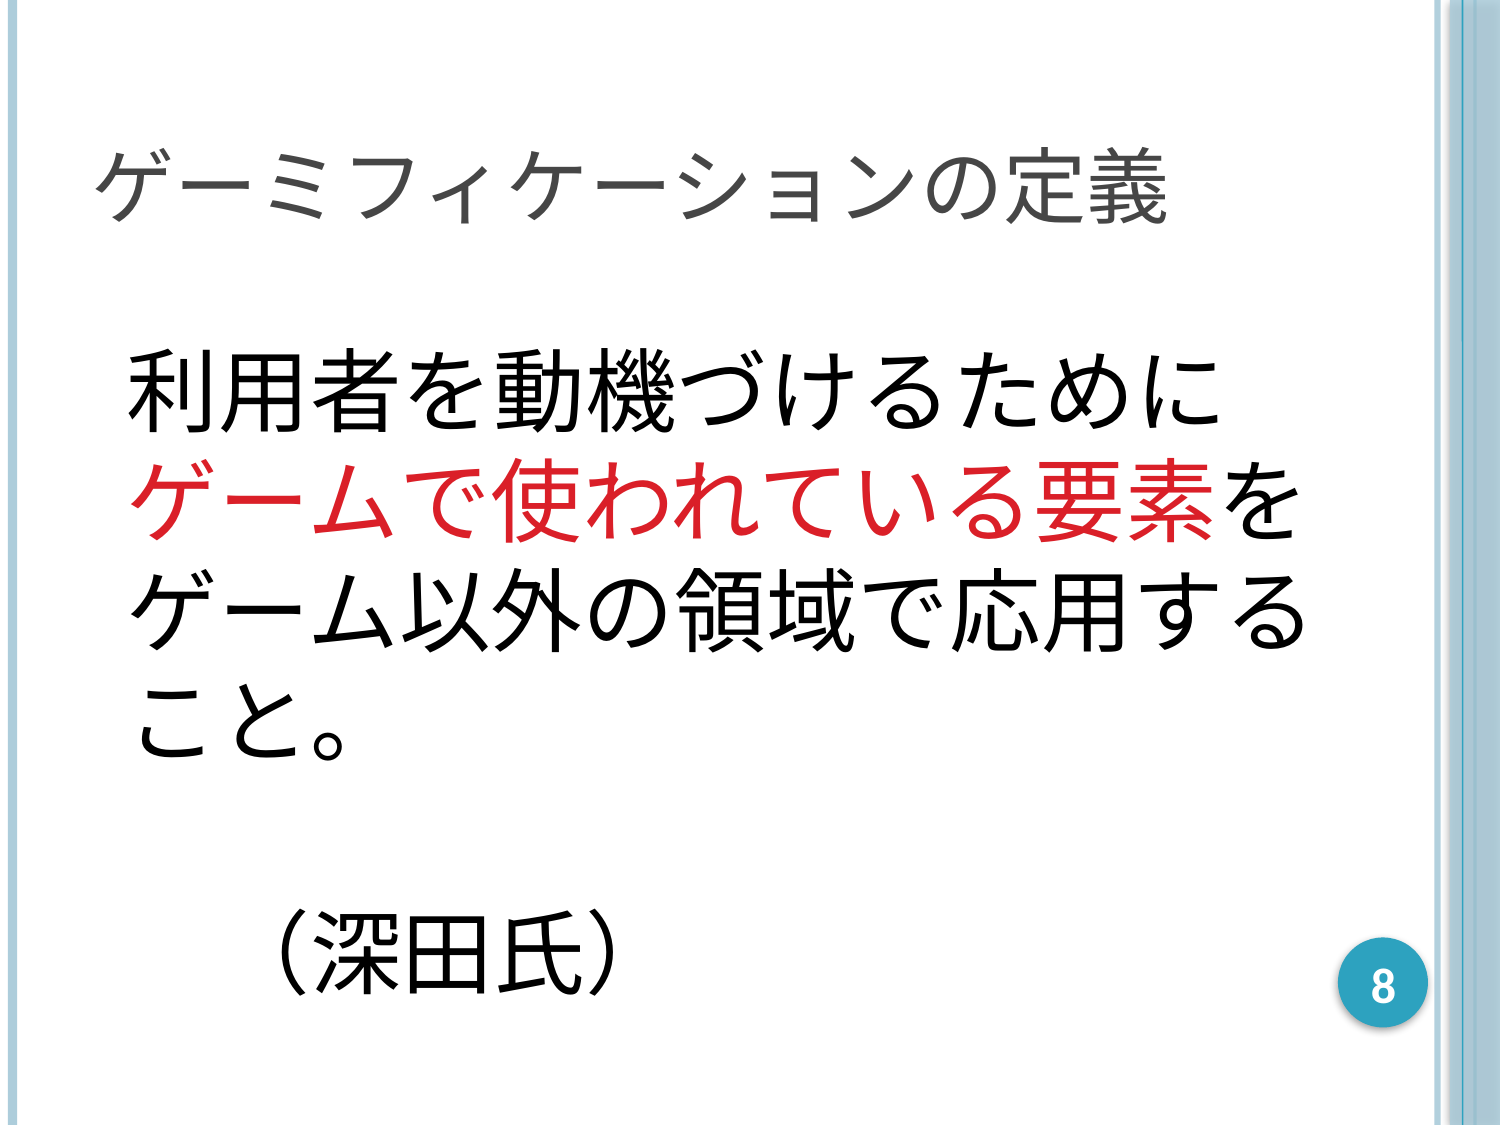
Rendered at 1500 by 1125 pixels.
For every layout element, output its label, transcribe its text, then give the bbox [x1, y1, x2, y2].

list 利用者を動機づけるためにゲームで使われている要素をゲーム以外の領域で応用すること。 （深田氏） [112, 326, 1376, 835]
slide_number 8 [1333, 940, 1434, 1027]
title ゲーミフィケーションの定義 [76, 54, 1302, 243]
